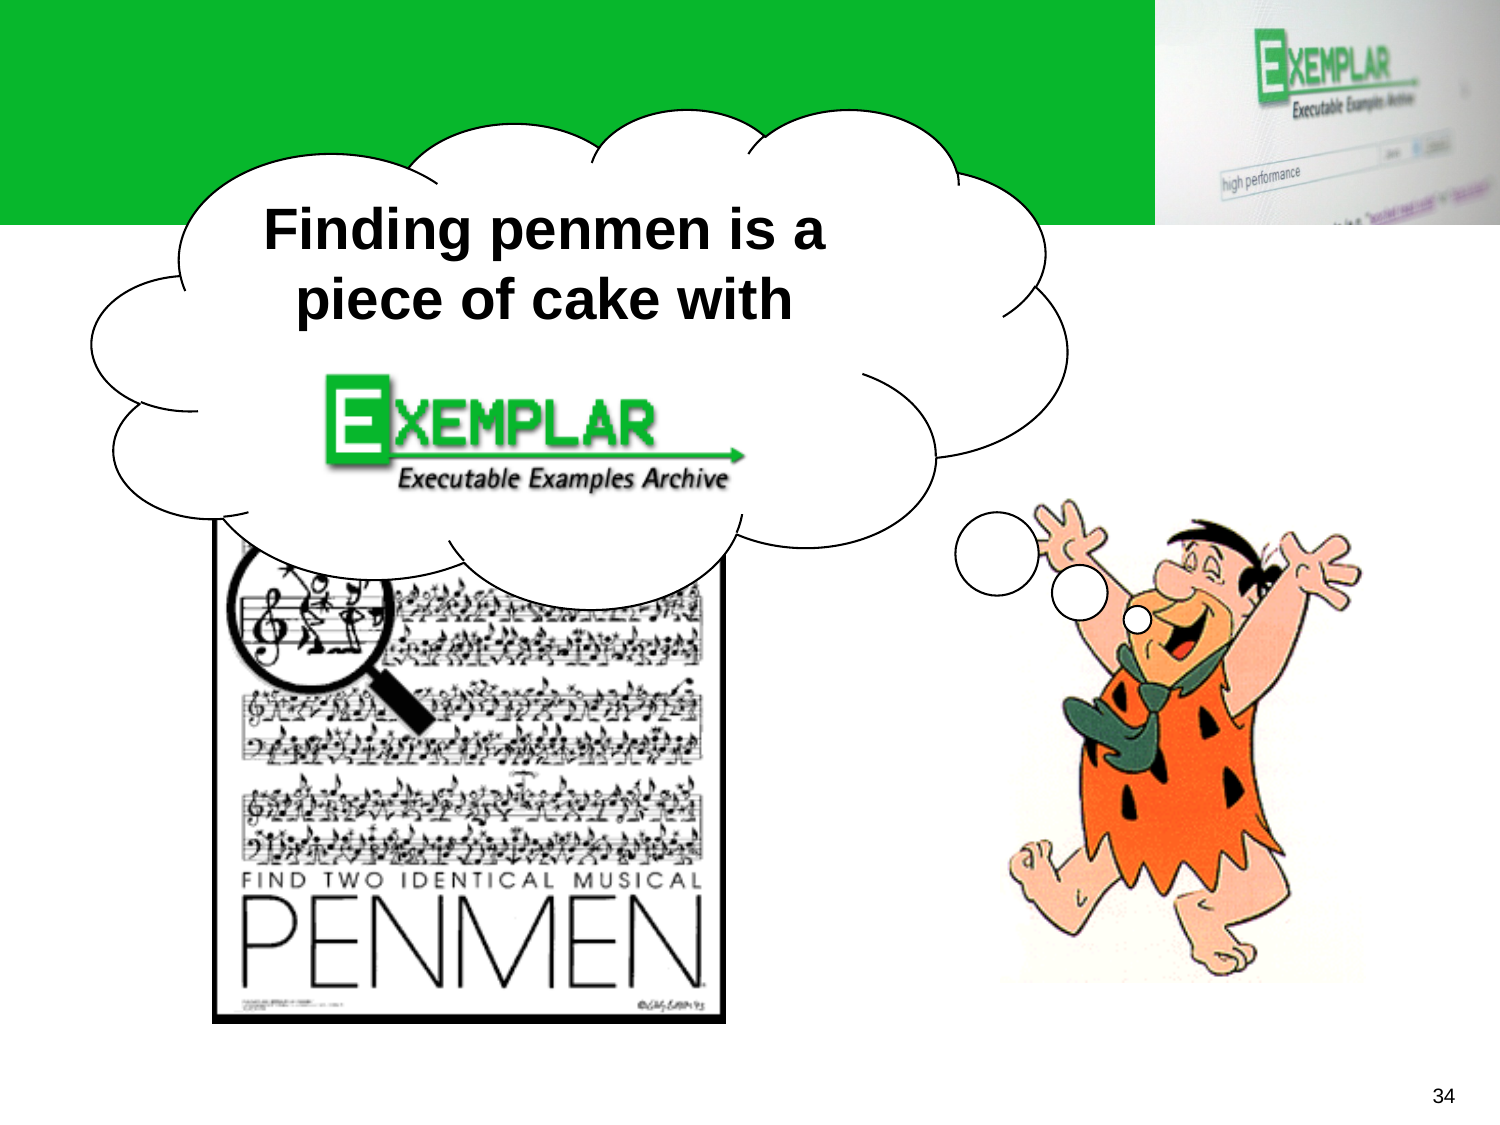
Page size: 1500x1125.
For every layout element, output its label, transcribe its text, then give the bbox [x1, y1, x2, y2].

slide_number 34 [1191, 1070, 1471, 1116]
picture [1155, 0, 1500, 225]
picture [1000, 483, 1366, 983]
picture [212, 260, 794, 1024]
text_box Finding penmen is a piece of cake with [955, 512, 995, 596]
text_box Finding penmen is a piece of cake with [91, 109, 1068, 549]
